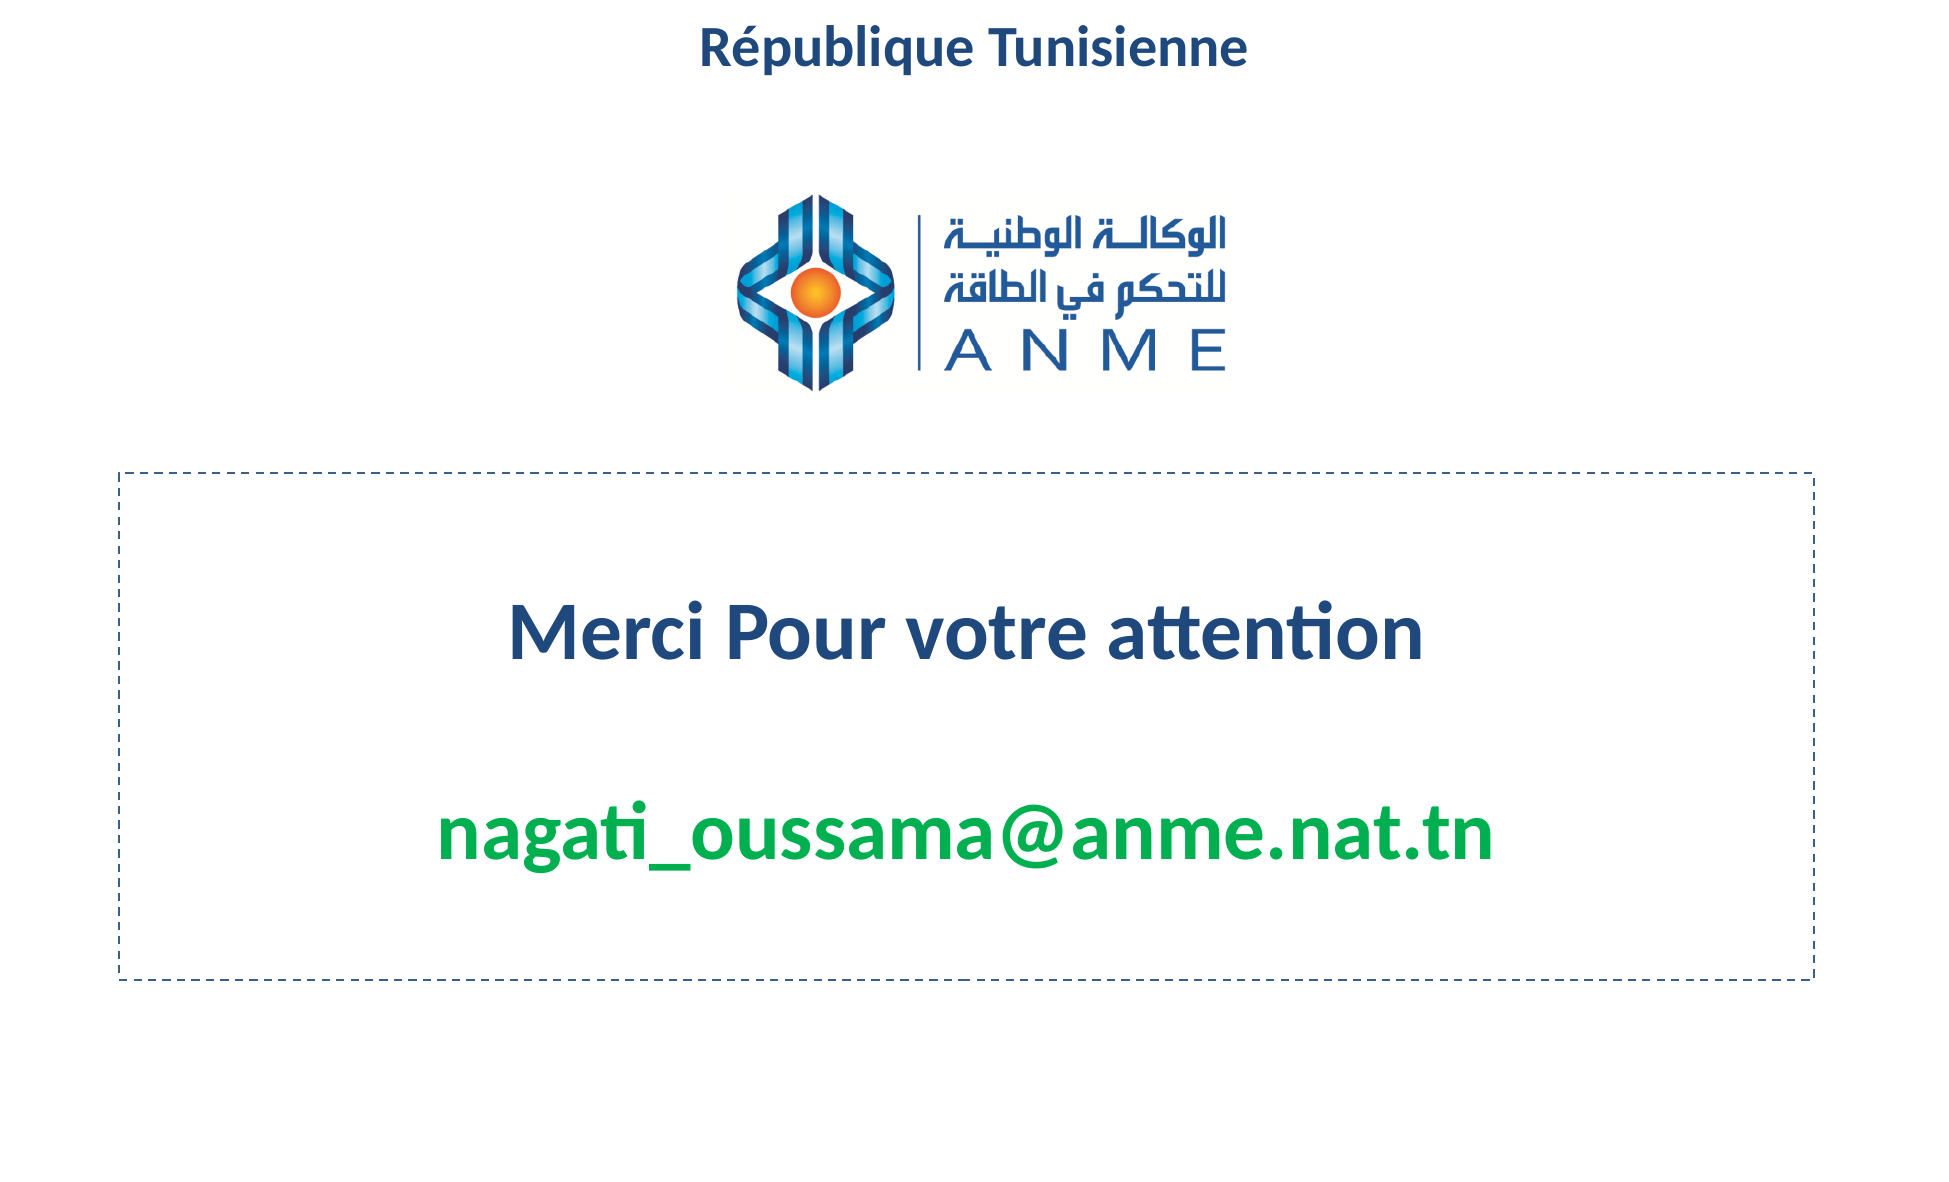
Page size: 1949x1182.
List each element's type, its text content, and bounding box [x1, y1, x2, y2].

text_box République Tunisienne [684, 0, 1265, 86]
picture [728, 191, 1234, 392]
text_box Merci Pour votre attention nagati_oussama@anme.nat.tn [117, 471, 1816, 982]
